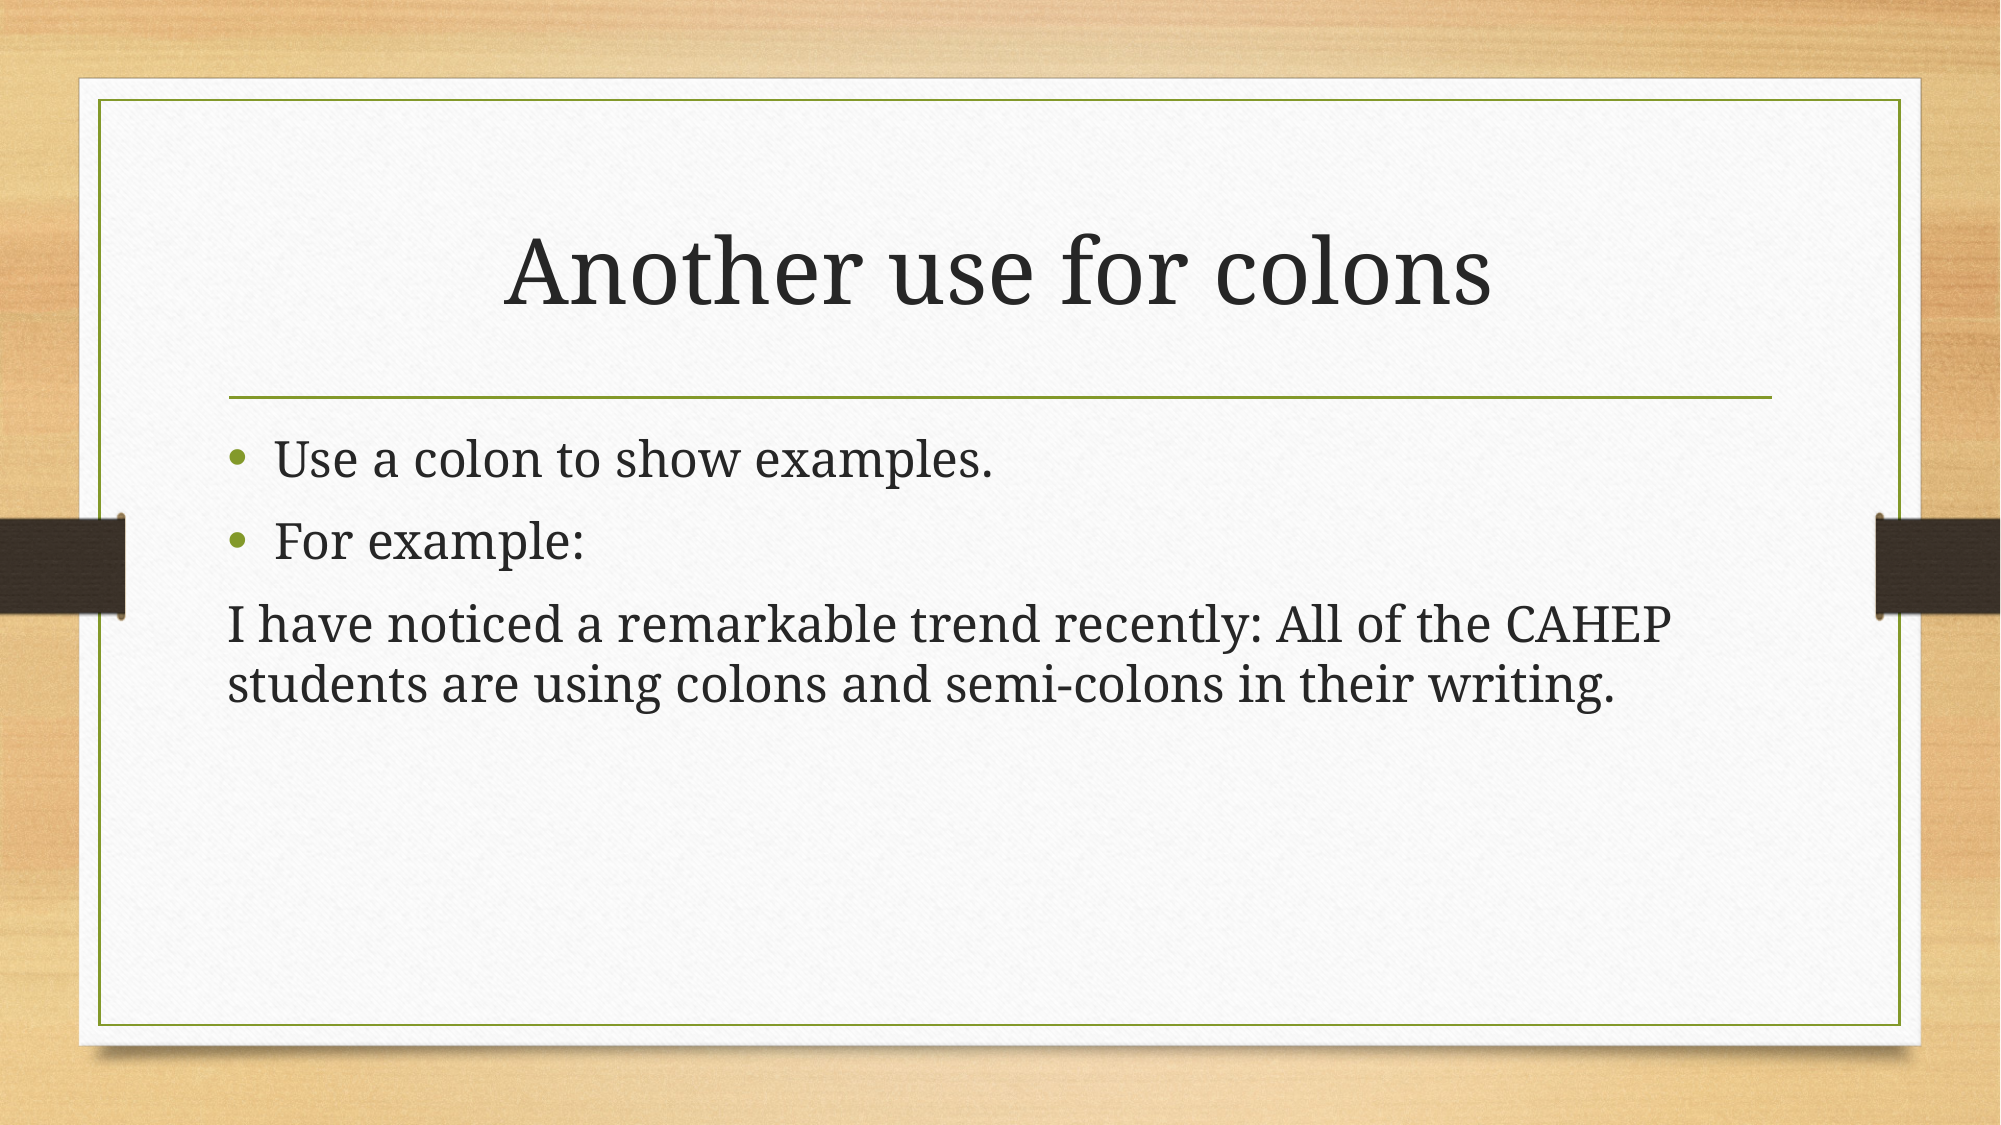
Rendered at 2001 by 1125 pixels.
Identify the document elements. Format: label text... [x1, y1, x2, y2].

list Use a colon to show examples. For example: I have noticed a remarkable trend recently: All of the CAHEP students are using colons and semi-colons in their writing. [212, 419, 1788, 964]
title Another use for colons [212, 161, 1788, 375]
picture [0, 0, 2001, 1125]
